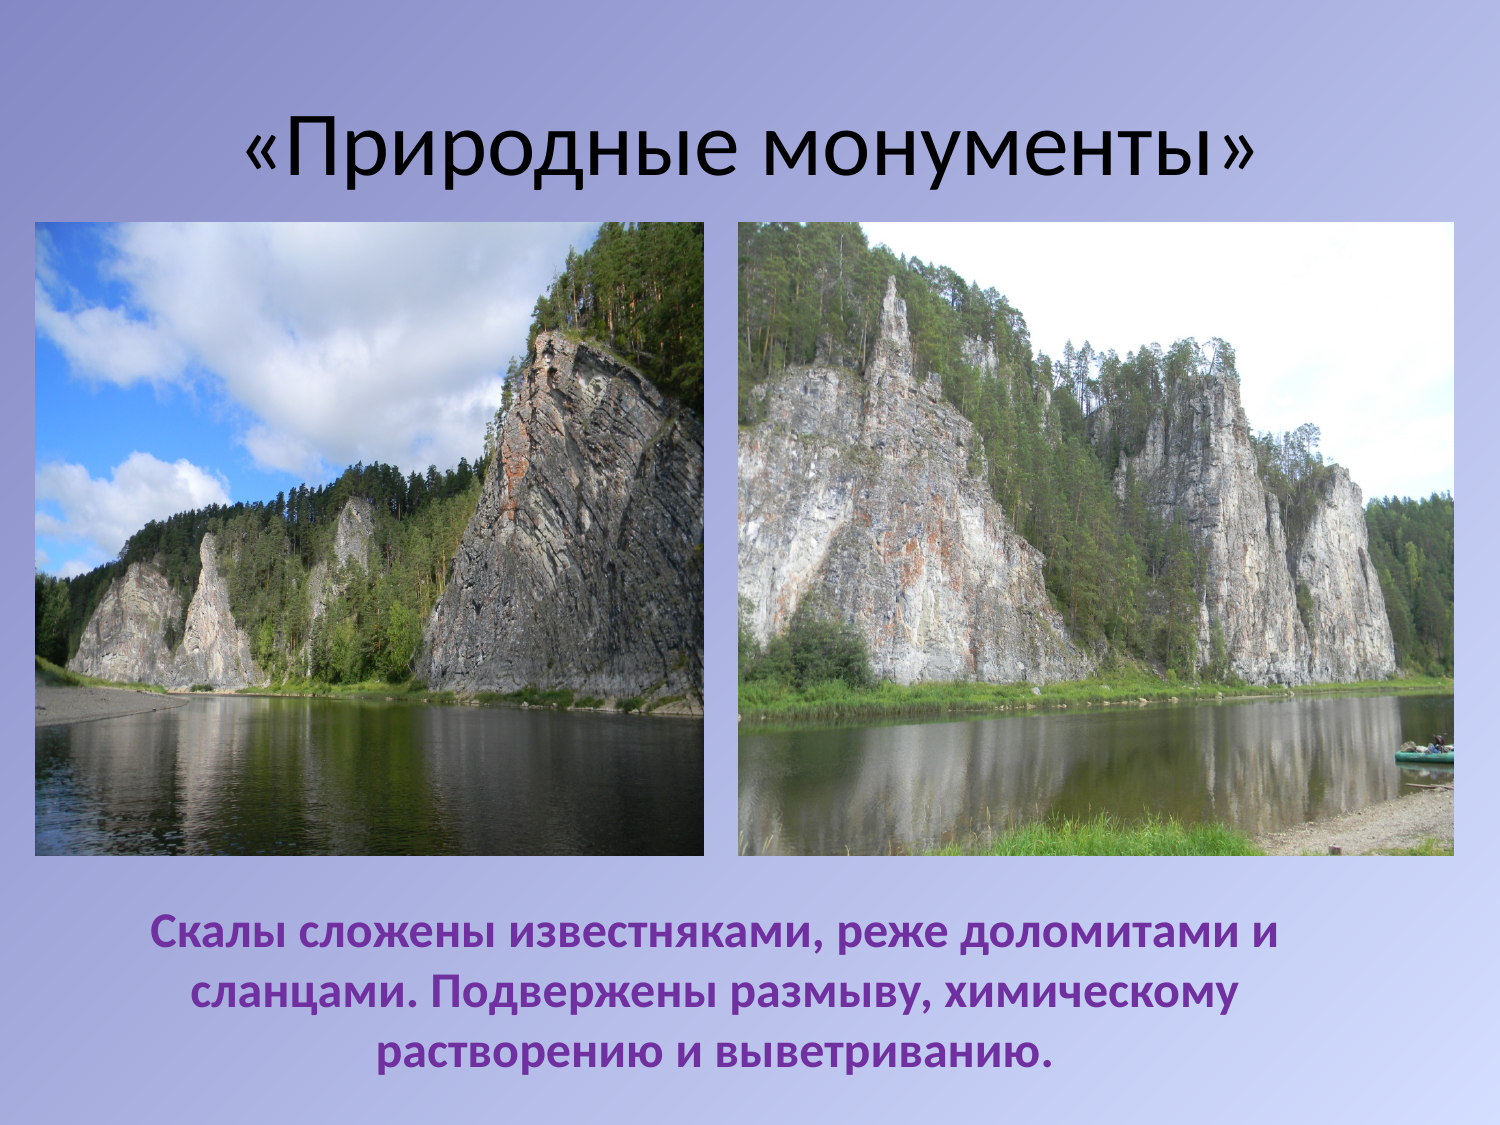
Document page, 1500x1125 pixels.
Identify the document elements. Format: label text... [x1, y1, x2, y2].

text_box Скалы сложены известняками, реже доломитами и сланцами. Подвержены размыву, химическому растворению и выветриванию. [35, 890, 1395, 1086]
picture [738, 222, 1454, 856]
picture [34, 222, 704, 856]
title «Природные монументы» [74, 44, 1426, 233]
